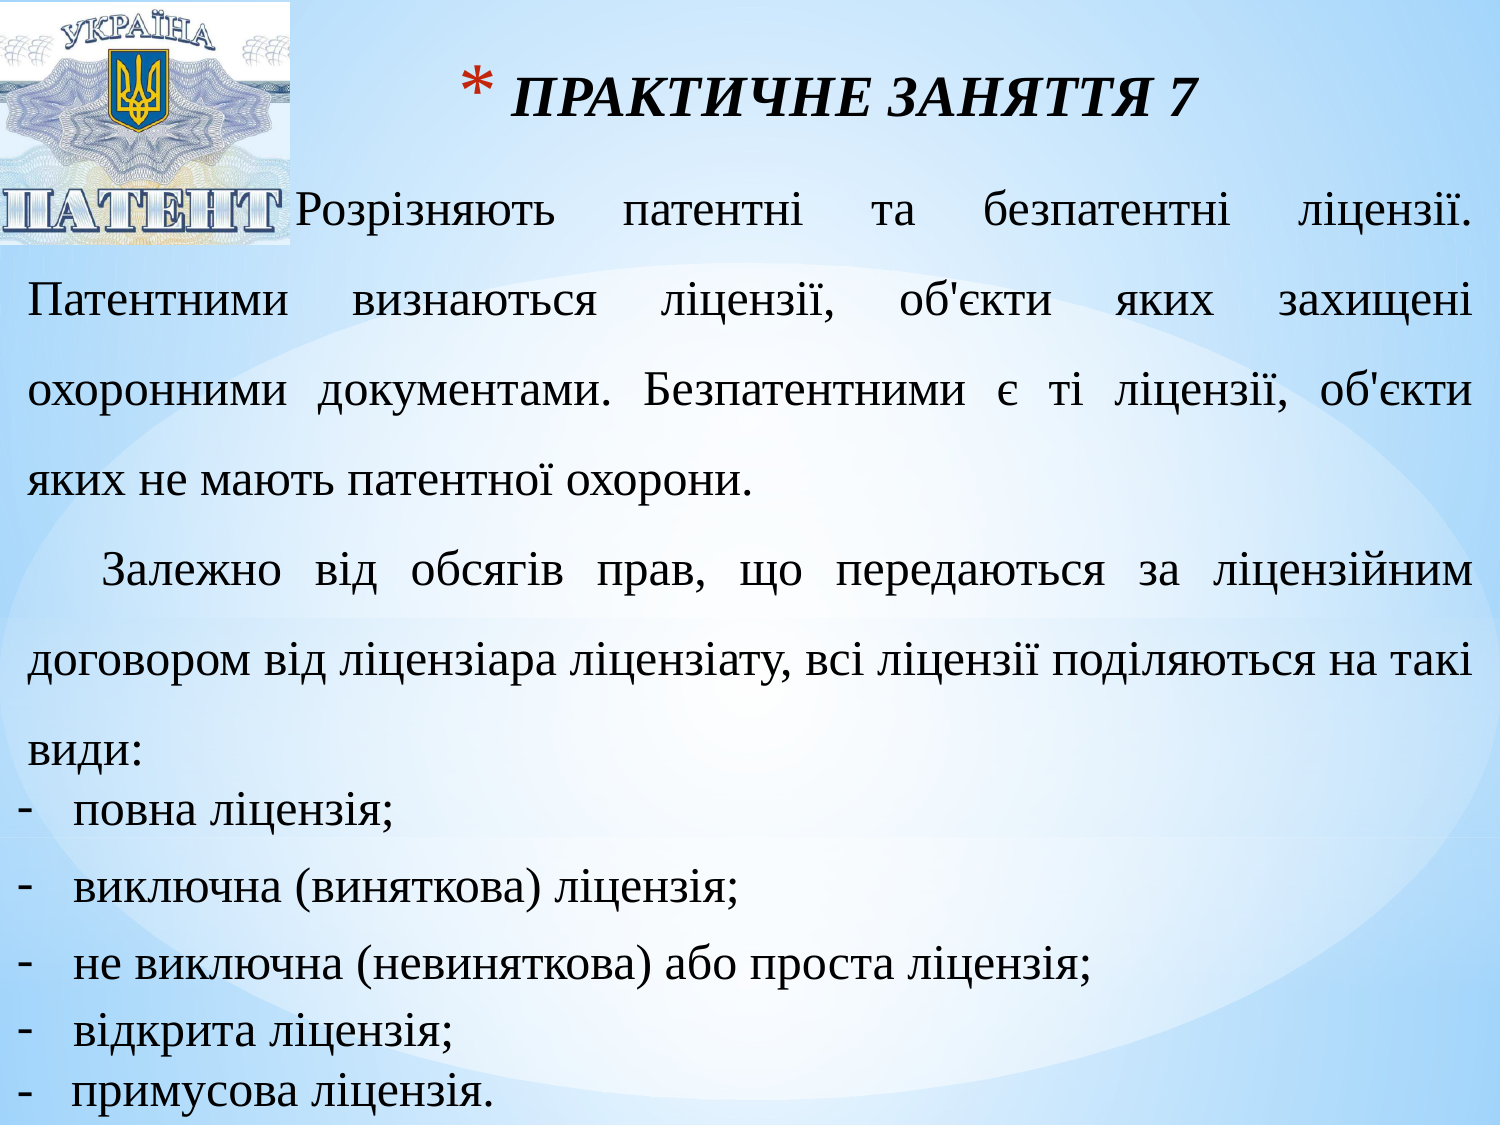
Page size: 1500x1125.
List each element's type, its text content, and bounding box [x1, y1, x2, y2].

picture [0, 2, 290, 245]
text_box Розрізняють патентні та безпатентні ліцензії. Патентними визнаються ліцензії, об'єкти яких захищені охоронними документами. Безпатентними є ті ліцензії, об'єкти яких не мають патентної охорони. Залежно від обсягів прав, що передаються за ліцензійним договором від ліцензіара ліцензіату, всі ліцензії поділяються на такі види: повна ліцензія; виключна (виняткова) ліцензія; не виключна (невиняткова) або проста ліцензія; відкрита ліцензія; - примусова ліцензія. [2, 138, 1500, 1124]
title ПРАКТИЧНЕ ЗАНЯТТЯ 7 [295, 51, 1427, 134]
